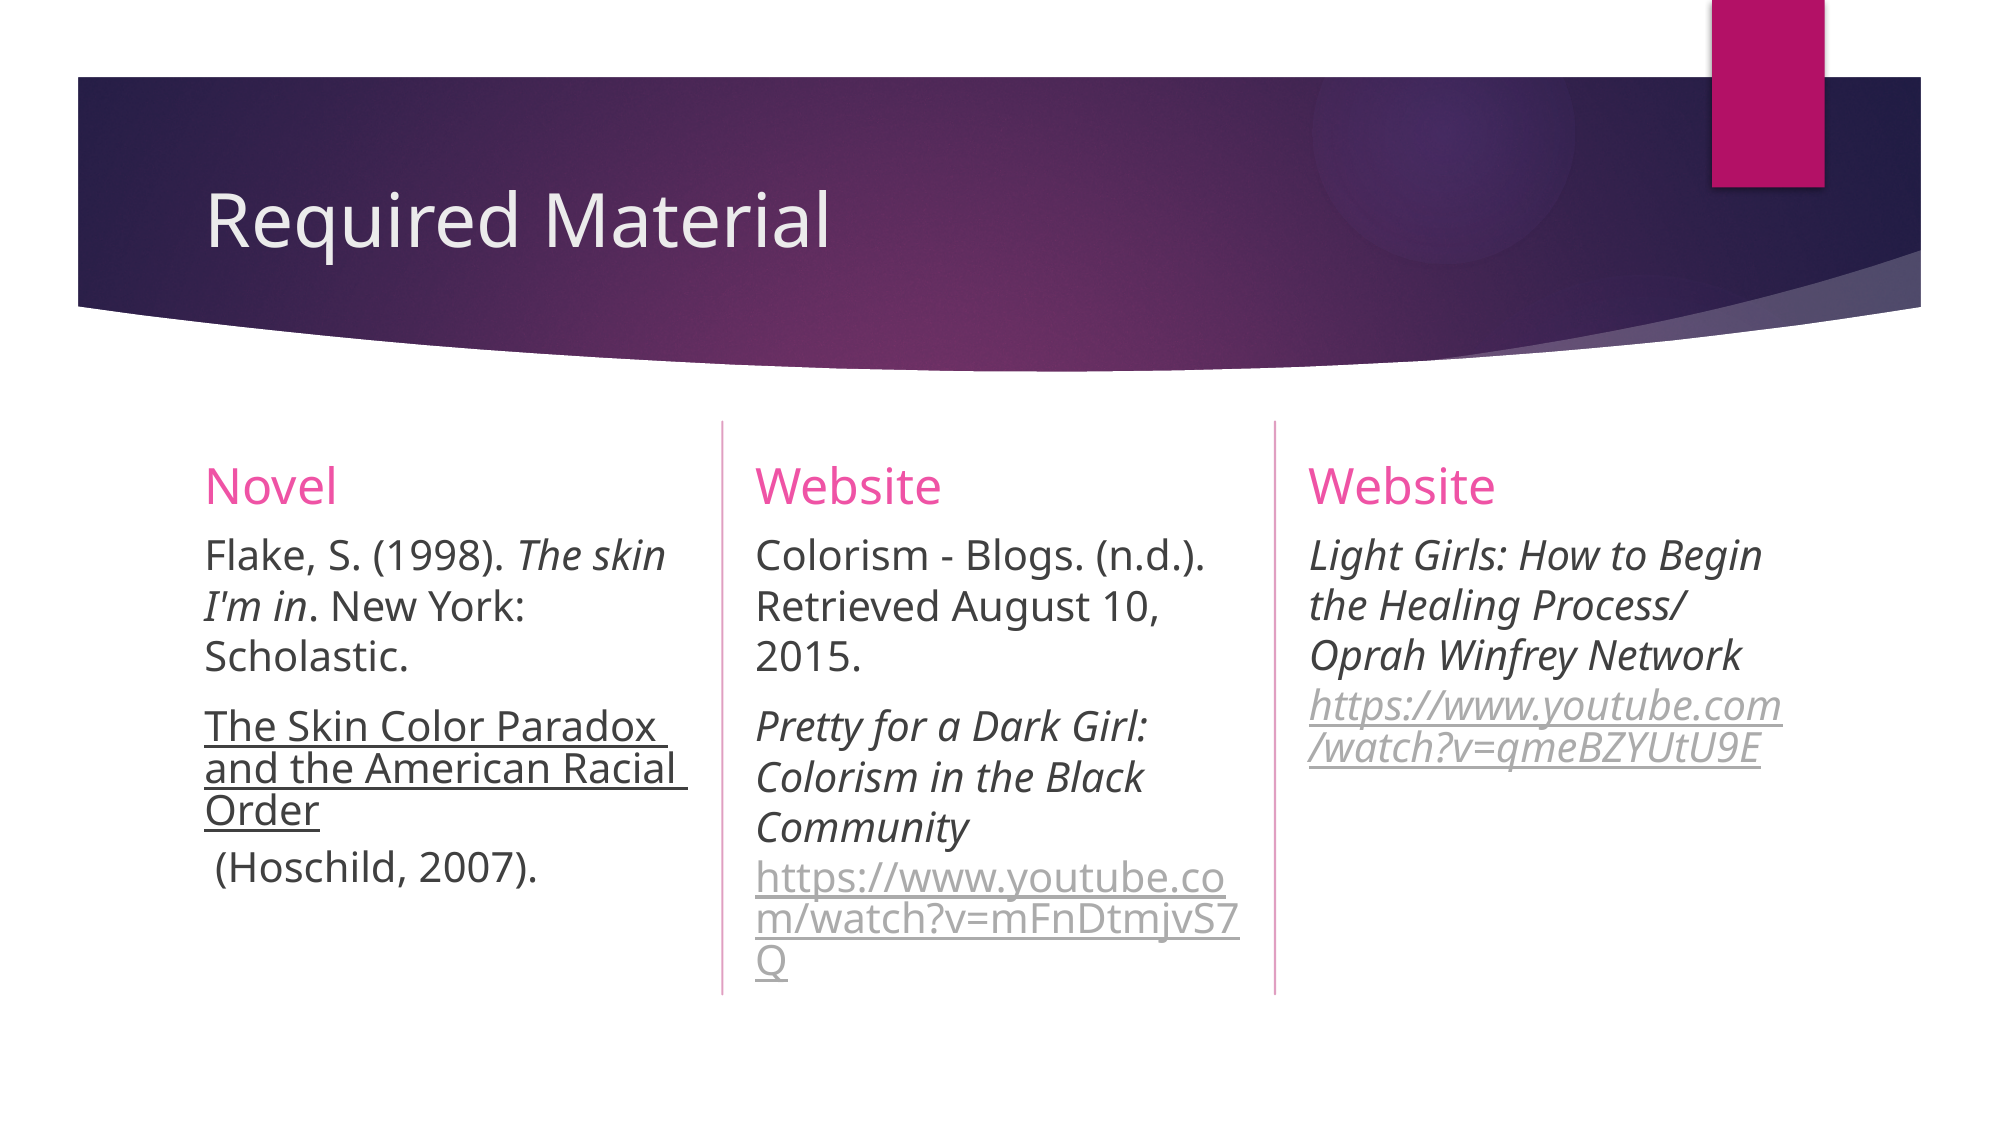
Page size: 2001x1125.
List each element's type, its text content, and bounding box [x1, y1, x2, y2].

list Website [1293, 427, 1810, 522]
list Website [740, 427, 1257, 521]
list Colorism - Blogs. (n.d.). Retrieved August 10, 2015. Pretty for a Dark Girl: Colorism in the Black Community https://www.youtube.com/watch?v=mFnDtmjvS7Q [740, 521, 1257, 989]
list Flake, S. (1998). The skin I'm in. New York: Scholastic. The Skin Color Paradox and the American Racial Order (Hoschild, 2007). [189, 521, 705, 989]
list Light Girls: How to Begin the Healing Process/ Oprah Winfrey Network https://www.youtube.com/watch?v=qmeBZYUtU9E [1294, 521, 1810, 989]
title Required Material [189, 159, 1638, 276]
list Novel [189, 427, 705, 521]
